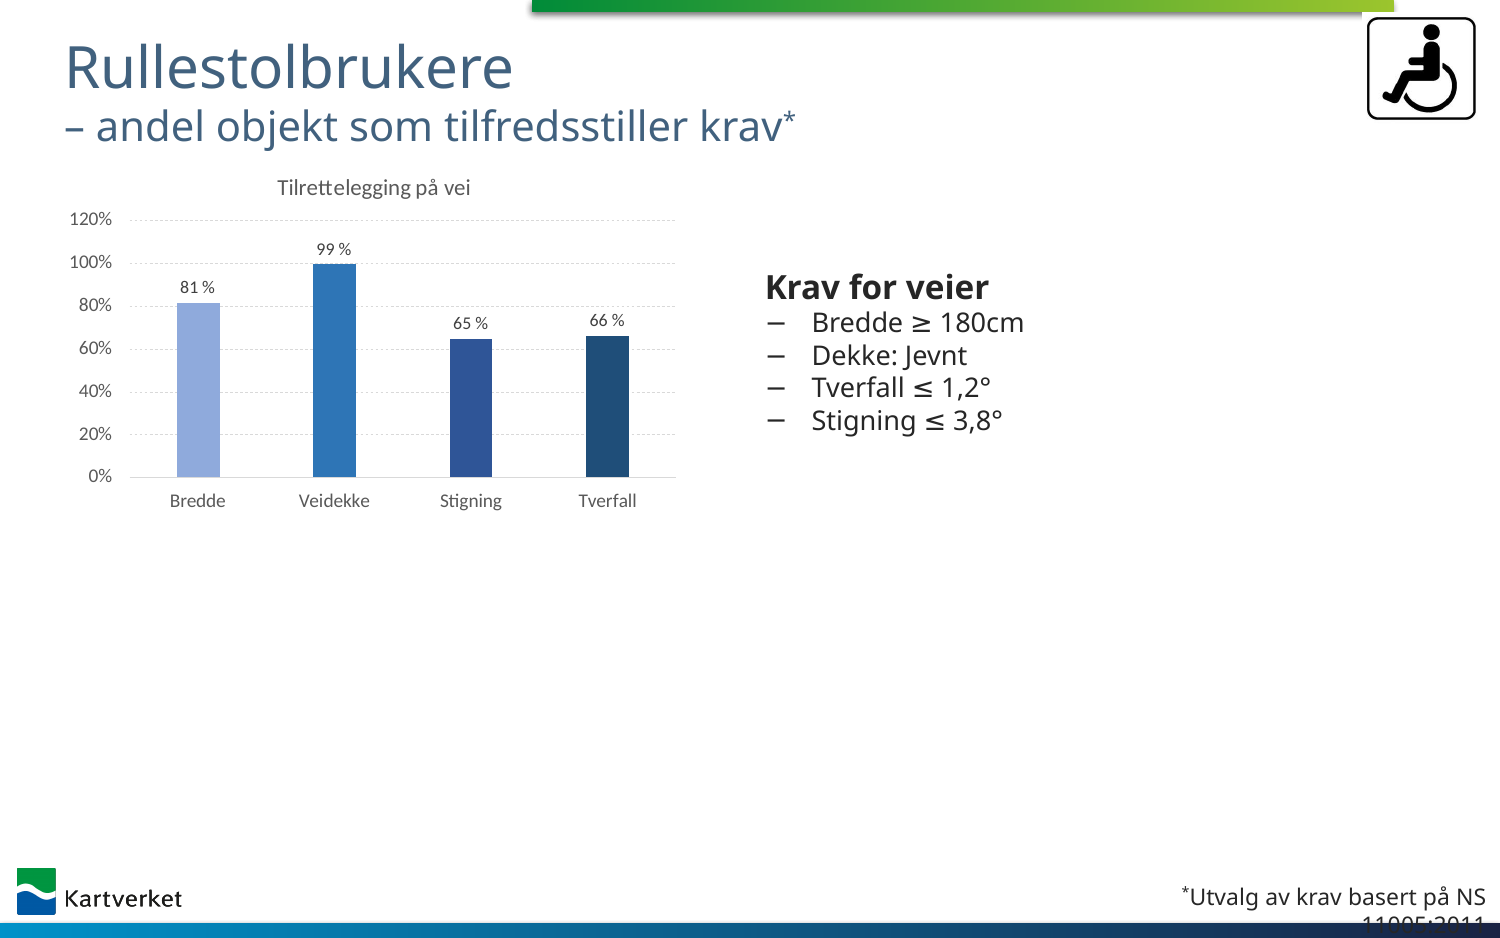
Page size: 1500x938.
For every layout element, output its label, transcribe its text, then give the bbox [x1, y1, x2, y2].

picture [62, 166, 687, 519]
text_box Krav for veier Bredde ≥ 180cm Dekke: Jevnt Tverfall ≤ 1,2° Stigning ≤ 3,8° [750, 258, 1234, 444]
picture [1362, 12, 1481, 126]
text_box Rullestolbrukere – andel objekt som tilfredsstiller krav* [49, 25, 1431, 158]
text_box *Utvalg av krav basert på NS 11005:2011 [1068, 873, 1500, 938]
